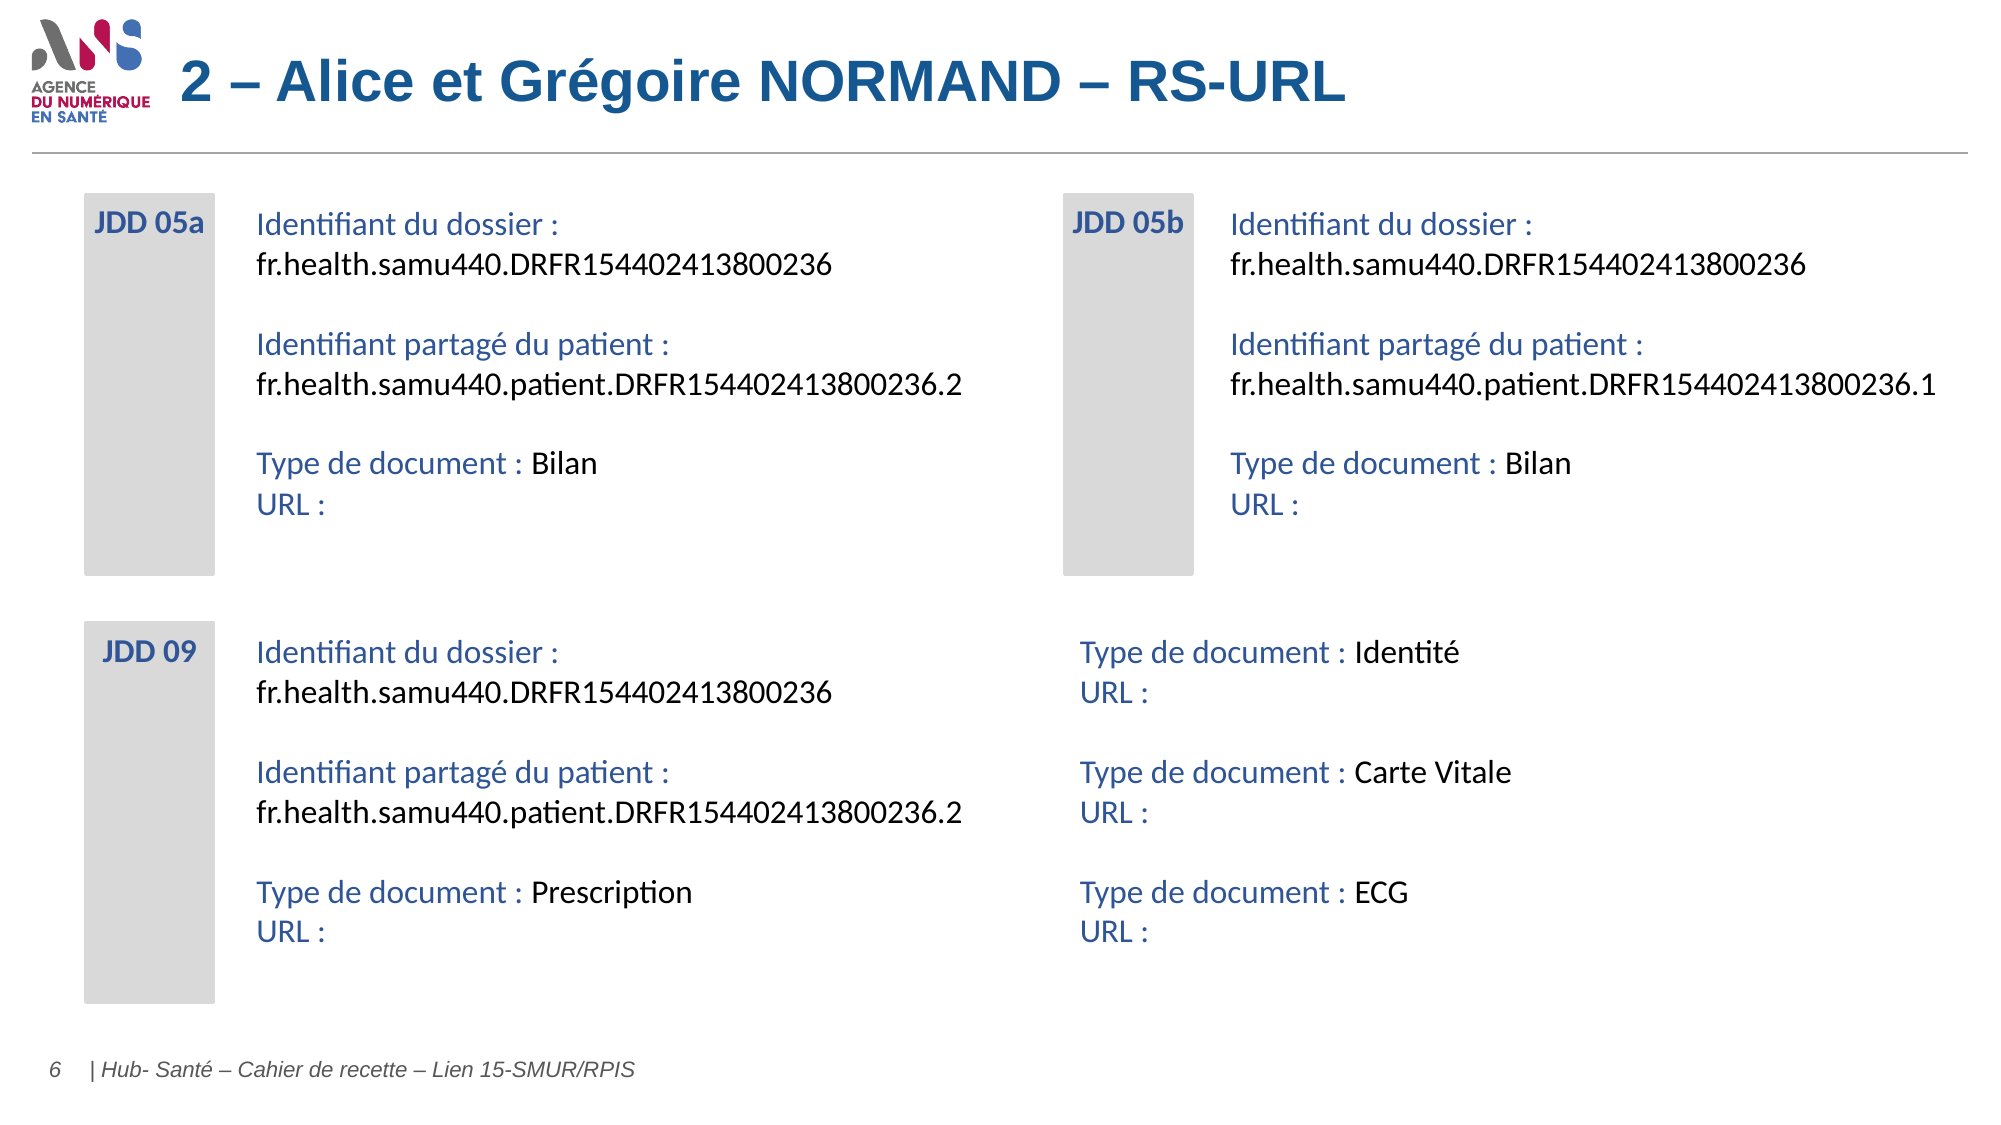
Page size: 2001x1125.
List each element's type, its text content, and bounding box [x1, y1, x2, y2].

footer | Hub- Santé – Cahier de recette – Lien 15-SMUR/RPIS [89, 1038, 1605, 1099]
text_box Identifiant du dossier : fr.health.samu440.DRFR154402413800236 Identifiant partagé du patient : fr.health.samu440.patient.DRFR154402413800236.2 Type de document : Prescription URL : [241, 622, 1000, 957]
text_box JDD 09 [84, 621, 215, 1004]
text_box JDD 05b [1063, 193, 1194, 576]
title 2 – Alice et Grégoire NORMAND – RS-URL [180, 19, 1945, 138]
picture [31, 19, 150, 123]
text_box Identifiant du dossier : fr.health.samu440.DRFR154402413800236 Identifiant partagé du patient : fr.health.samu440.patient.DRFR154402413800236.1 Type de document : Bilan URL : [1215, 194, 2000, 569]
slide_number 6 [23, 1038, 87, 1099]
text_box Type de document : Identité URL : Type de document : Carte Vitale URL : Type de document : ECG URL : [1065, 622, 1977, 957]
text_box JDD 05a [84, 193, 215, 576]
text_box Identifiant du dossier : fr.health.samu440.DRFR154402413800236 Identifiant partagé du patient : fr.health.samu440.patient.DRFR154402413800236.2 Type de document : Bilan URL : [241, 194, 1000, 529]
